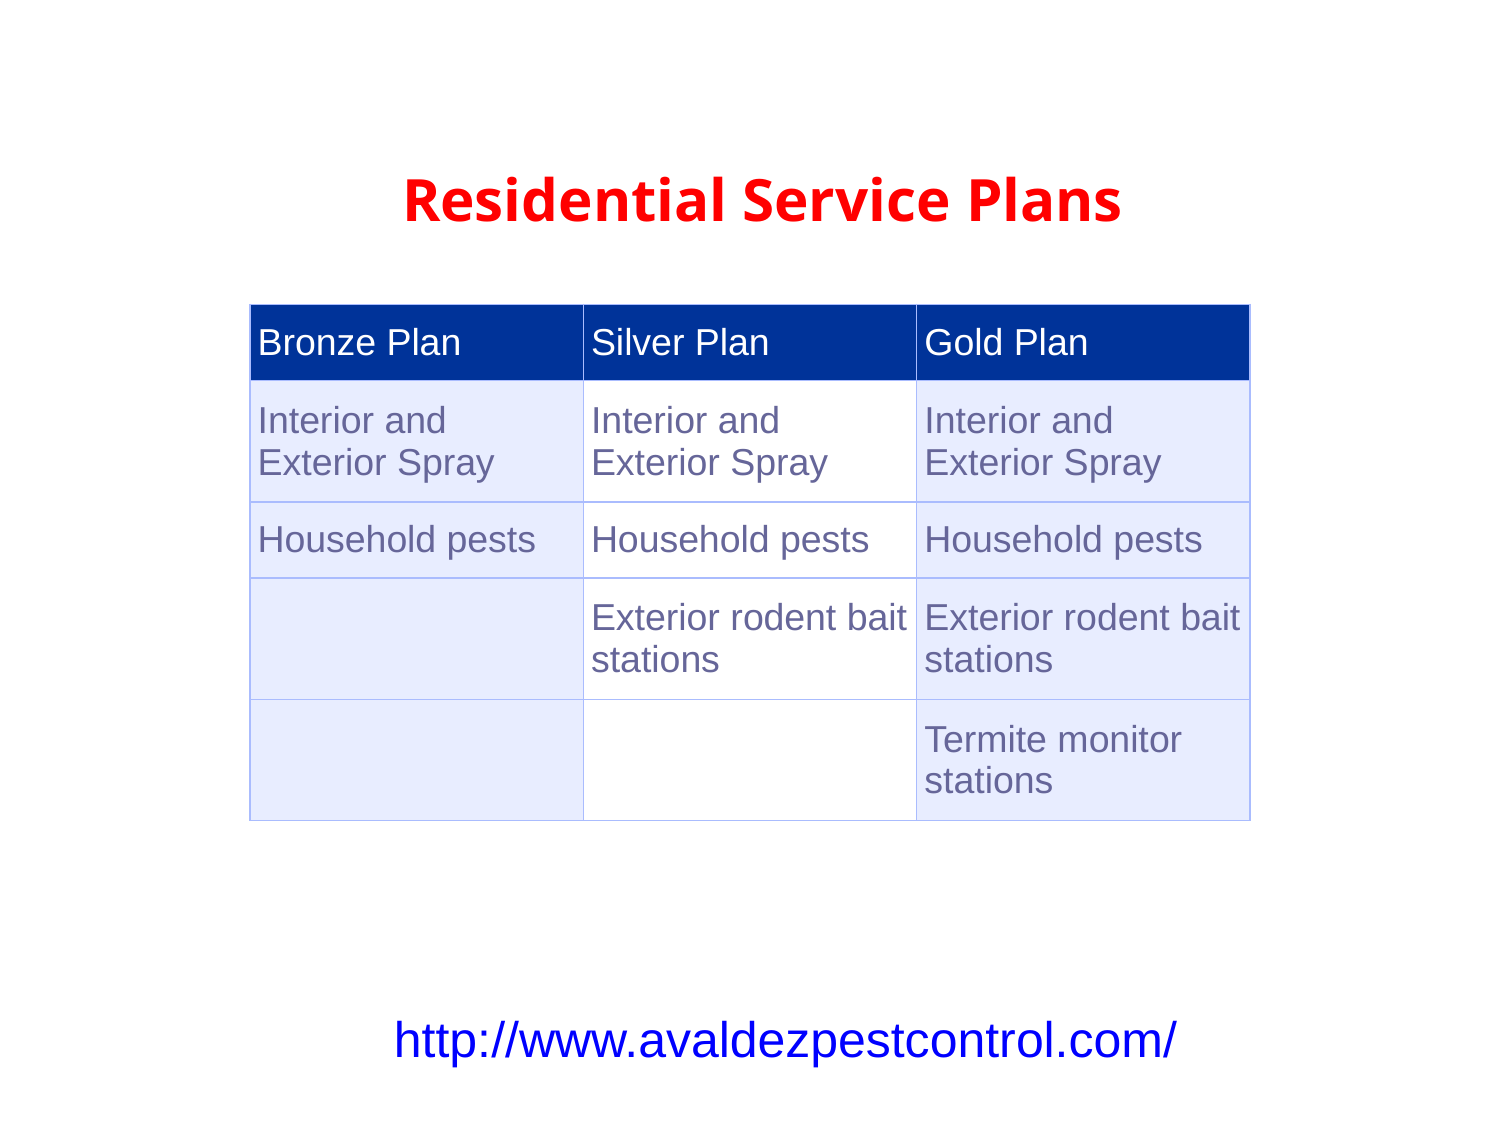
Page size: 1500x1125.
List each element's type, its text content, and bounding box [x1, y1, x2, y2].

table_header Gold Plan [917, 305, 1249, 380]
table_cell Household pests [584, 503, 916, 577]
table_cell Termite monitor stations [917, 700, 1249, 820]
text_box Residential Service Plans [212, 162, 1313, 273]
table_header Silver Plan [584, 305, 916, 380]
table_cell Interior and Exterior Spray [584, 381, 916, 501]
table_cell Interior and Exterior Spray [917, 381, 1249, 501]
table_cell Exterior rodent bait stations [917, 579, 1249, 699]
table_header Bronze Plan [251, 305, 583, 380]
table_cell Household pests [917, 503, 1249, 577]
table_cell Household pests [251, 503, 583, 577]
table_cell [584, 700, 916, 820]
table_cell Exterior rodent bait stations [584, 579, 916, 699]
text_box http://www.avaldezpestcontrol.com/ [378, 1000, 1193, 1076]
table_cell [251, 700, 583, 820]
table_cell Interior and Exterior Spray [251, 381, 583, 501]
table_cell [251, 579, 583, 699]
